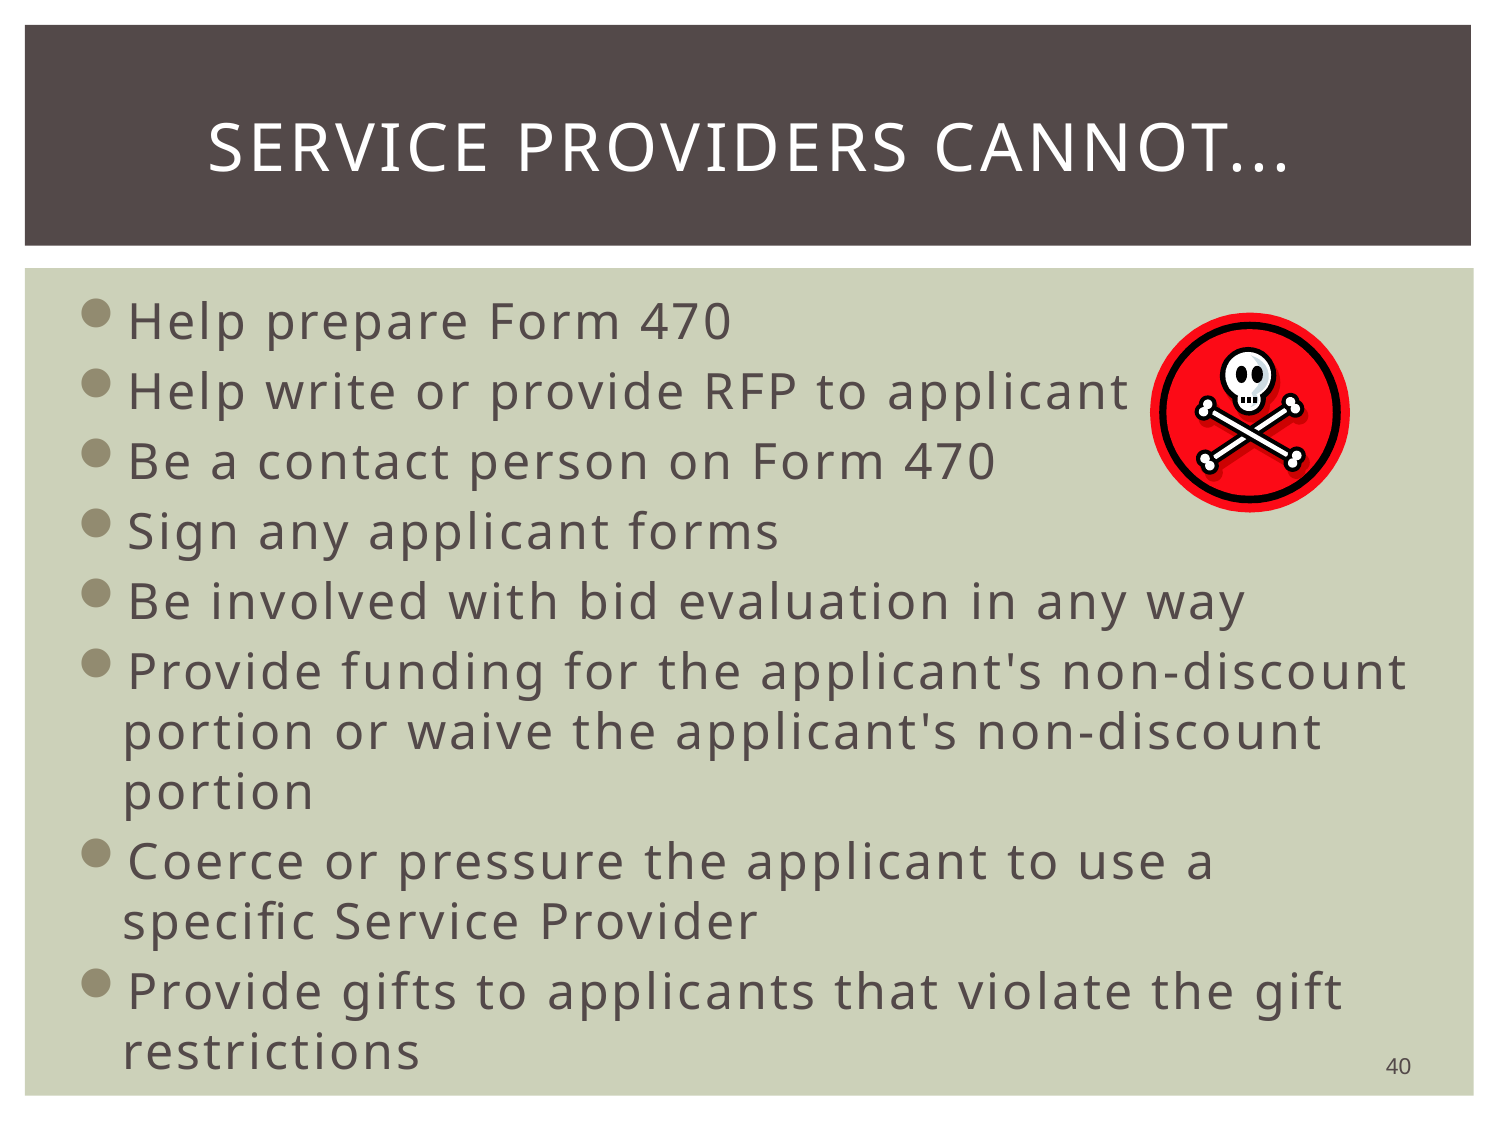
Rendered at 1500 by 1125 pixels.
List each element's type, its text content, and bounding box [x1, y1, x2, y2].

slide_number 40 [1349, 1041, 1448, 1089]
title Service providers cannot... [62, 58, 1438, 232]
list Help prepare Form 470 Help write or provide RFP to applicant Be a contact person on Form 470 Sign any applicant forms Be involved with bid evaluation in any way Provide funding for the applicant's non-discount portion or waive the applicant's non-discount portion Coerce or pressure the applicant to use a specific Service Provider Provide gifts to applicants that violate the gift restrictions [62, 282, 1442, 1005]
picture [1149, 312, 1351, 513]
